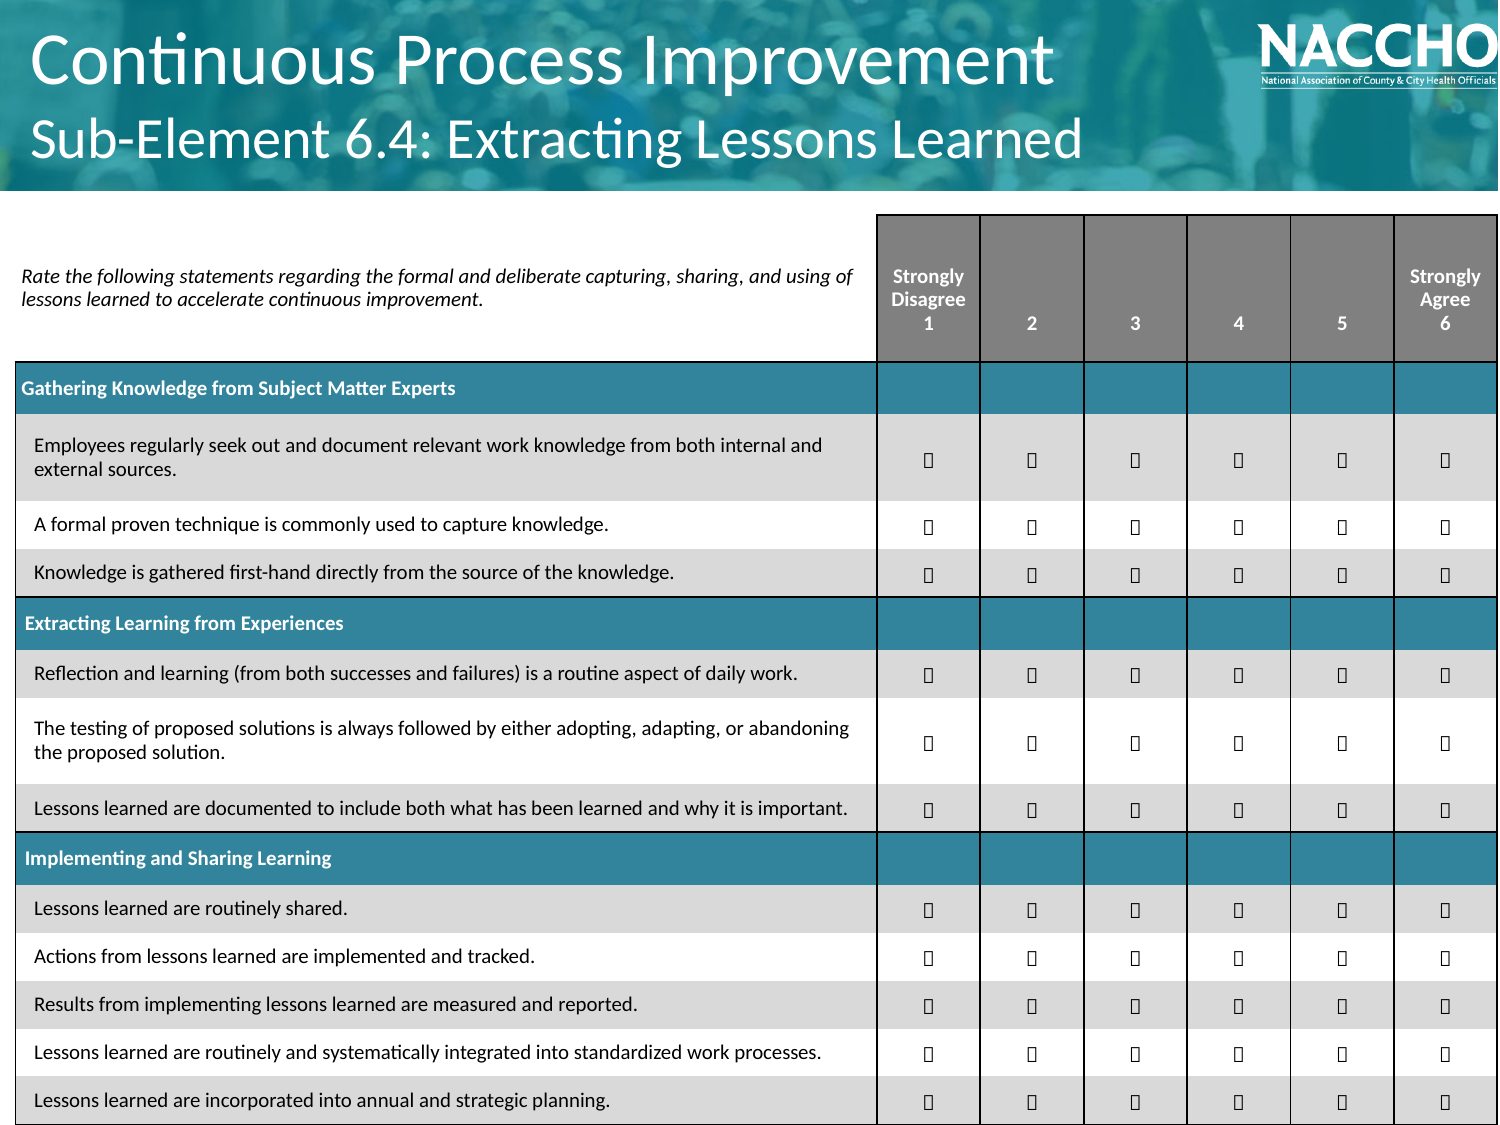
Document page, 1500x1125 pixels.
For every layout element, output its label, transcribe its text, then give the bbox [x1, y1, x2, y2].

table_cell  [1395, 549, 1496, 596]
table_cell  [1188, 1076, 1290, 1124]
table_cell  [878, 698, 979, 784]
table_cell  [1188, 784, 1290, 831]
table_cell  [1395, 414, 1496, 501]
table_cell  [878, 1029, 979, 1076]
table_cell Lessons learned are routinely and systematically integrated into standardized work processes. [16, 1029, 876, 1076]
table_cell  [1291, 414, 1393, 501]
table_cell [1395, 598, 1496, 650]
table_cell  [981, 414, 1083, 501]
table_cell [1395, 363, 1496, 414]
table_cell Lessons learned are incorporated into annual and strategic planning. [16, 1076, 876, 1124]
table_cell  [1291, 1029, 1393, 1076]
table_cell  [878, 549, 979, 596]
table_cell  [878, 414, 979, 501]
table_cell [1291, 833, 1393, 885]
table_header Strongly Disagree 1 [878, 216, 979, 361]
table_cell  [1291, 650, 1393, 698]
table_cell  [1085, 414, 1186, 501]
table_cell Employees regularly seek out and document relevant work knowledge from both internal and external sources. [16, 414, 876, 501]
table_cell [878, 833, 979, 885]
table_cell  [1395, 1029, 1496, 1076]
table_cell  [1085, 650, 1186, 698]
table_header 4 [1188, 216, 1290, 361]
table_cell Results from implementing lessons learned are measured and reported. [16, 981, 876, 1029]
table_cell Gathering Knowledge from Subject Matter Experts [16, 363, 876, 414]
table_cell  [1291, 501, 1393, 549]
table_header Strongly Agree 6 [1395, 216, 1496, 361]
table_cell  [1291, 549, 1393, 596]
table_cell  [1395, 784, 1496, 831]
picture [0, 0, 1498, 192]
table_cell  [981, 698, 1083, 784]
table_cell  [1085, 501, 1186, 549]
table_cell  [1291, 885, 1393, 933]
table_cell  [878, 885, 979, 933]
table_cell  [1188, 933, 1290, 981]
table_cell [981, 363, 1083, 414]
table_cell [1188, 598, 1290, 650]
table_header 5 [1291, 216, 1393, 361]
table_cell  [878, 933, 979, 981]
table_cell [981, 833, 1083, 885]
table_cell  [878, 650, 979, 698]
table_cell Lessons learned are documented to include both what has been learned and why it is important. [16, 784, 876, 831]
table_cell Lessons learned are routinely shared. [16, 885, 876, 933]
table_cell A formal proven technique is commonly used to capture knowledge. [16, 501, 876, 549]
table_cell  [981, 981, 1083, 1029]
table_cell  [1188, 981, 1290, 1029]
table_cell  [1188, 501, 1290, 549]
table_cell [1085, 833, 1186, 885]
table_cell  [1291, 933, 1393, 981]
table_cell  [1395, 933, 1496, 981]
table_cell  [1291, 784, 1393, 831]
table_cell  [1291, 981, 1393, 1029]
table_cell  [1291, 698, 1393, 784]
table_cell [878, 598, 979, 650]
table_cell [1188, 363, 1290, 414]
table_cell  [878, 501, 979, 549]
table_cell  [1085, 549, 1186, 596]
table_cell  [878, 981, 979, 1029]
table_cell  [1085, 933, 1186, 981]
table_cell  [981, 885, 1083, 933]
table_cell  [1395, 501, 1496, 549]
table_cell  [981, 933, 1083, 981]
table_header 3 [1085, 216, 1186, 361]
table_cell Implementing and Sharing Learning [16, 833, 876, 885]
table_cell  [1395, 698, 1496, 784]
table_cell [1085, 598, 1186, 650]
table_cell Actions from lessons learned are implemented and tracked. [16, 933, 876, 981]
table_cell  [981, 650, 1083, 698]
table_cell  [1085, 1076, 1186, 1124]
table_cell  [1395, 981, 1496, 1029]
table_cell  [1188, 885, 1290, 933]
table_cell [878, 363, 979, 414]
table_cell  [981, 501, 1083, 549]
table_cell [1188, 833, 1290, 885]
table_cell  [1395, 885, 1496, 933]
table_cell  [1085, 698, 1186, 784]
table_cell  [878, 784, 979, 831]
table_cell  [1291, 1076, 1393, 1124]
table_cell  [1188, 698, 1290, 784]
table_cell  [1188, 650, 1290, 698]
table_cell  [1085, 981, 1186, 1029]
table_cell  [1395, 650, 1496, 698]
table_cell Reflection and learning (from both successes and failures) is a routine aspect of daily work. [16, 650, 876, 698]
table_cell  [878, 1076, 979, 1124]
table_cell [1395, 833, 1496, 885]
table_cell Knowledge is gathered first-hand directly from the source of the knowledge. [16, 549, 876, 596]
table_cell  [981, 1029, 1083, 1076]
table_cell [1085, 363, 1186, 414]
table_cell  [1085, 885, 1186, 933]
table_cell  [1085, 1029, 1186, 1076]
table_cell  [1395, 1076, 1496, 1124]
table_cell  [1188, 549, 1290, 596]
table_cell Extracting Learning from Experiences [16, 598, 876, 650]
table_cell  [981, 549, 1083, 596]
table_header 2 [981, 216, 1083, 361]
table_cell [1291, 363, 1393, 414]
table_cell [981, 598, 1083, 650]
table_header Rate the following statements regarding the formal and deliberate capturing, sharing, and using of lessons learned to accelerate continuous improvement. [15, 215, 876, 361]
table_cell  [981, 784, 1083, 831]
table_cell  [1188, 1029, 1290, 1076]
table_cell  [1085, 784, 1186, 831]
table_cell [1291, 598, 1393, 650]
table_cell The testing of proposed solutions is always followed by either adopting, adapting, or abandoning the proposed solution. [16, 698, 876, 784]
table_cell  [1188, 414, 1290, 501]
table_cell  [981, 1076, 1083, 1124]
